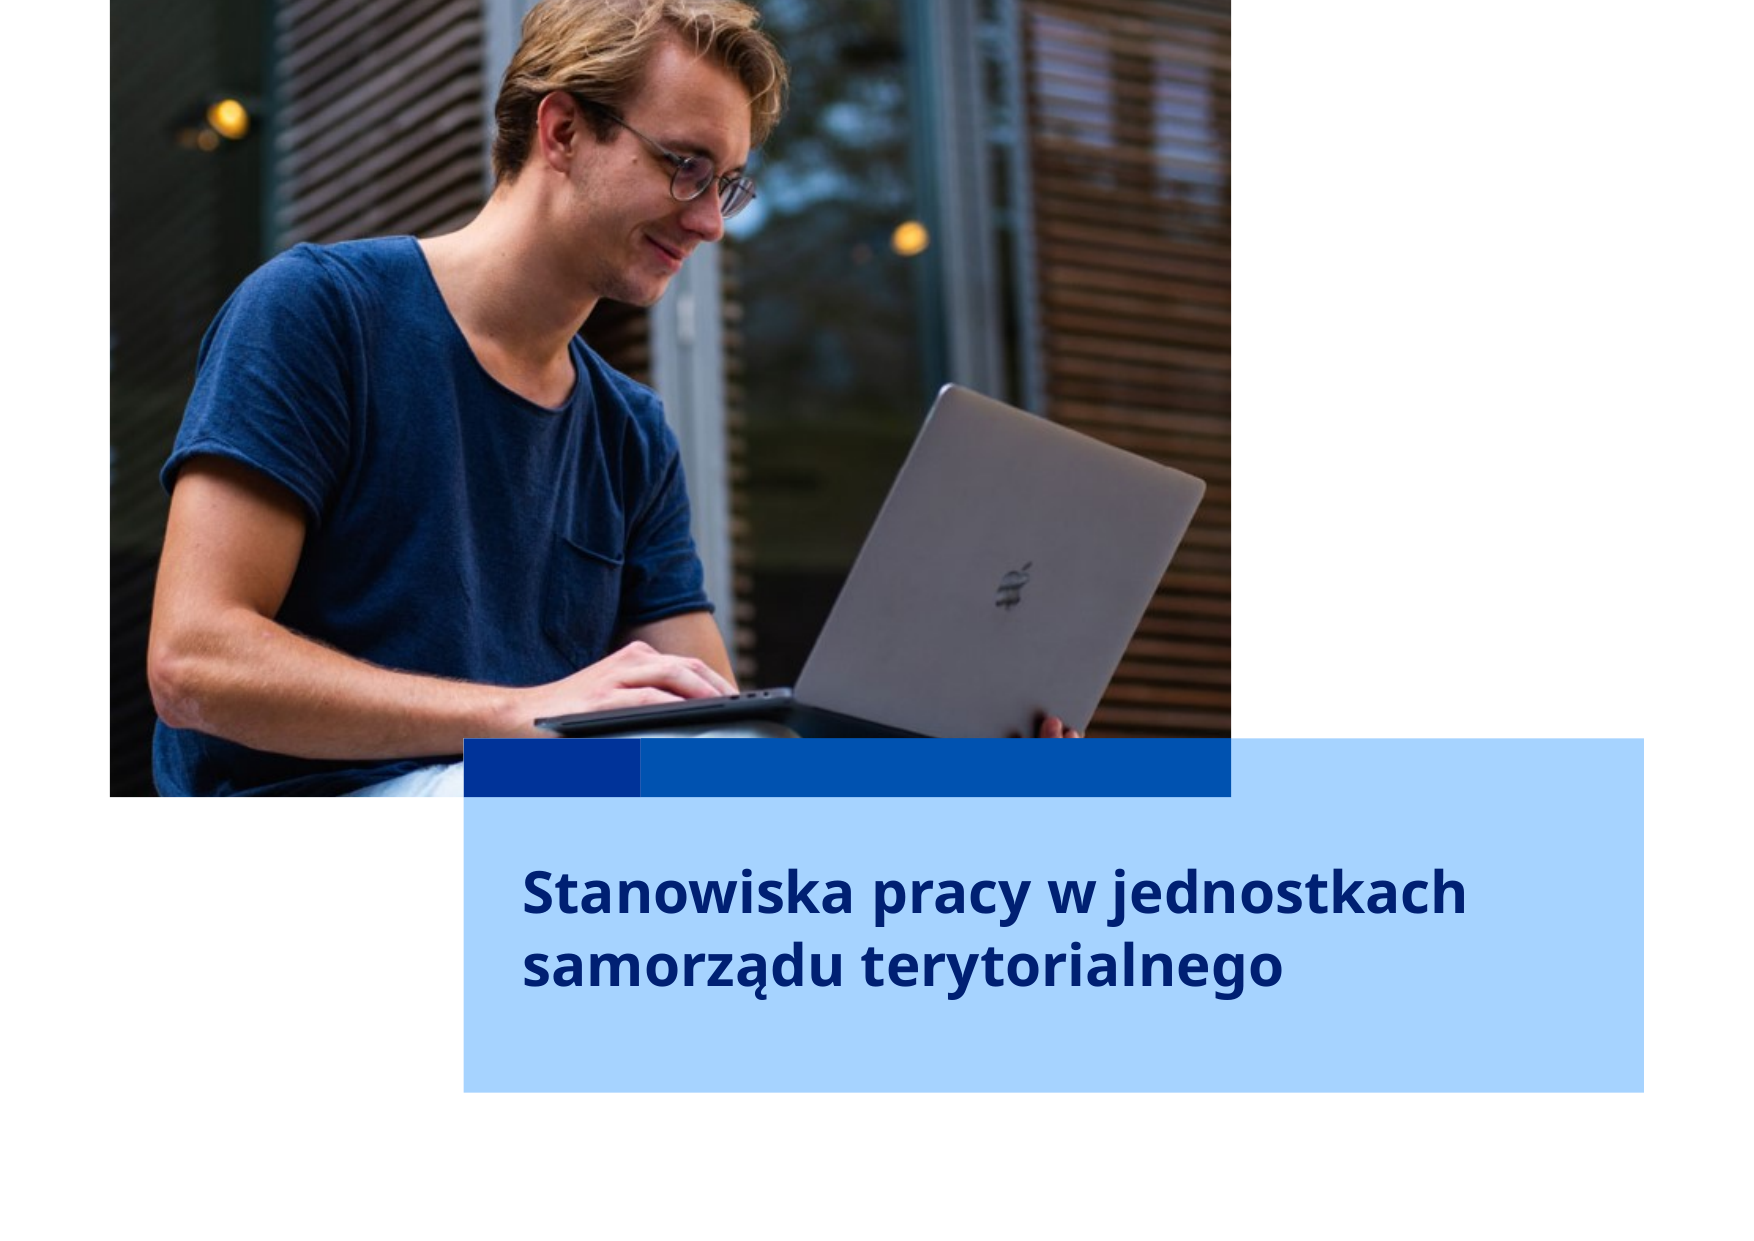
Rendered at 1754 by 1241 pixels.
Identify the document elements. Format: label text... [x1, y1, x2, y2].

picture [109, 0, 1232, 798]
title Stanowiska pracy w jednostkach samorządu terytorialnego [522, 852, 1586, 1069]
